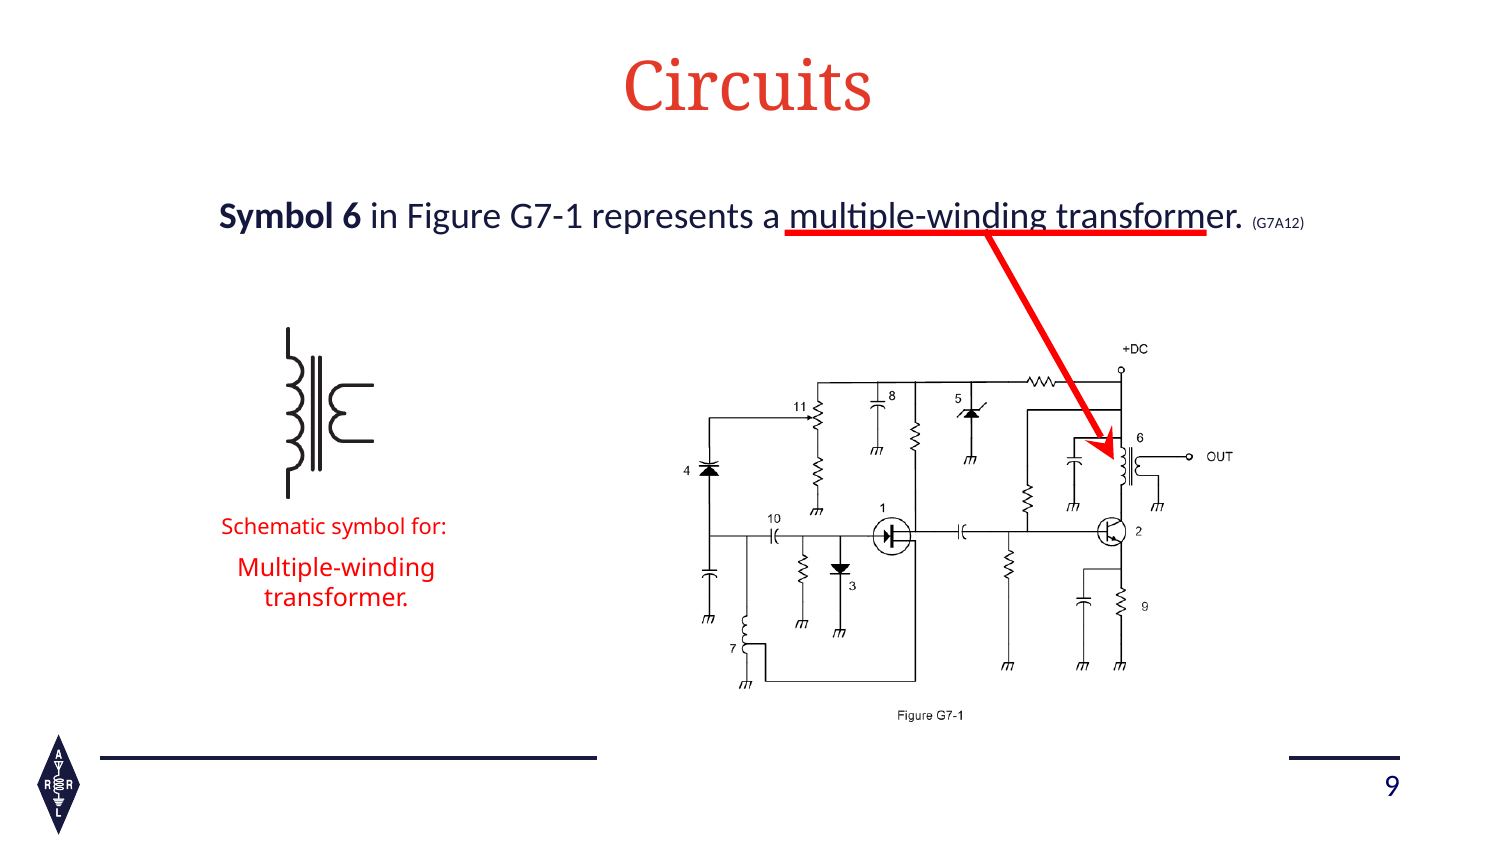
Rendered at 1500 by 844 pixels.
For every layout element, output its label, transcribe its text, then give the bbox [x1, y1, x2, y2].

text_box Schematic symbol for: Multiple-winding transformer. [206, 502, 467, 620]
picture [37, 734, 80, 835]
list Symbol 6 in Figure G7-1 represents a multiple-winding transformer. (G7A12) [211, 190, 1313, 801]
picture [286, 327, 374, 499]
title Circuits [101, 44, 1395, 145]
slide_number 9 [1302, 761, 1400, 807]
picture [597, 287, 1289, 785]
